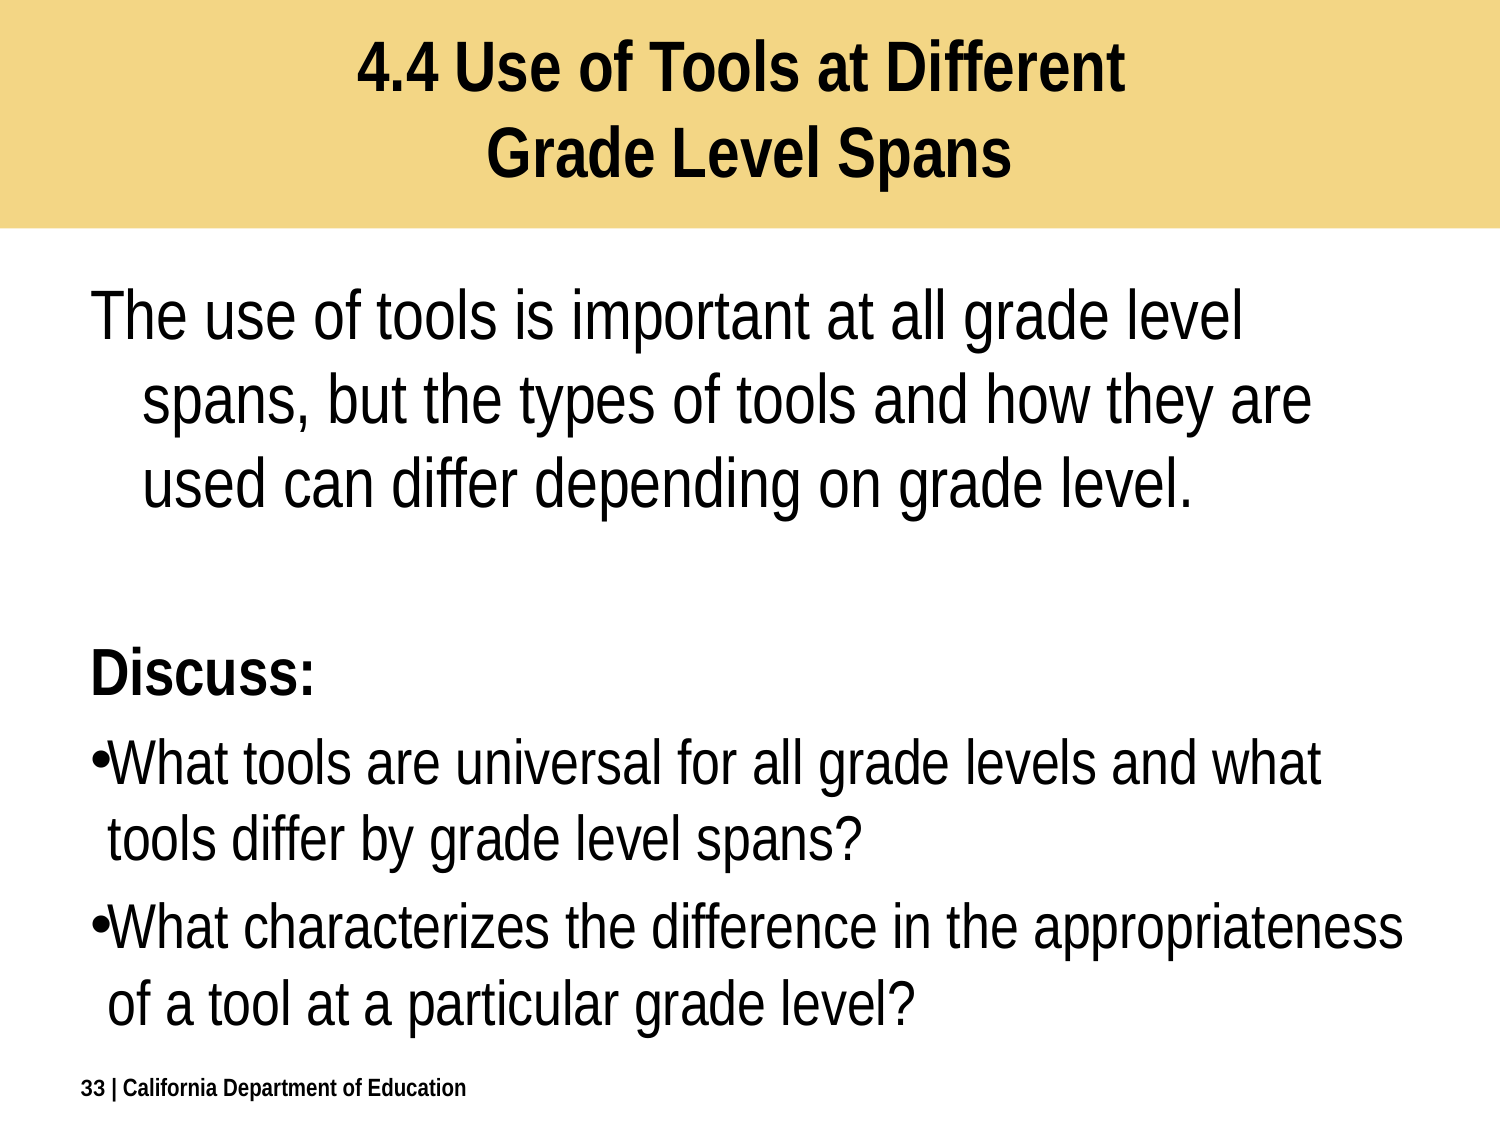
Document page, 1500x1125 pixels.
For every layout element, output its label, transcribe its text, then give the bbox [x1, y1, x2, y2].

list The use of tools is important at all grade level spans, but the types of tools and how they are used can differ depending on grade level. Discuss: What tools are universal for all grade levels and what tools differ by grade level spans? What characterizes the difference in the appropriateness of a tool at a particular grade level? [75, 262, 1425, 1054]
slide_number 33 [55, 1064, 121, 1124]
footer | California Department of Education [121, 1064, 699, 1124]
title 4.4 Use of Tools at Different Grade Level Spans [75, 11, 1425, 200]
